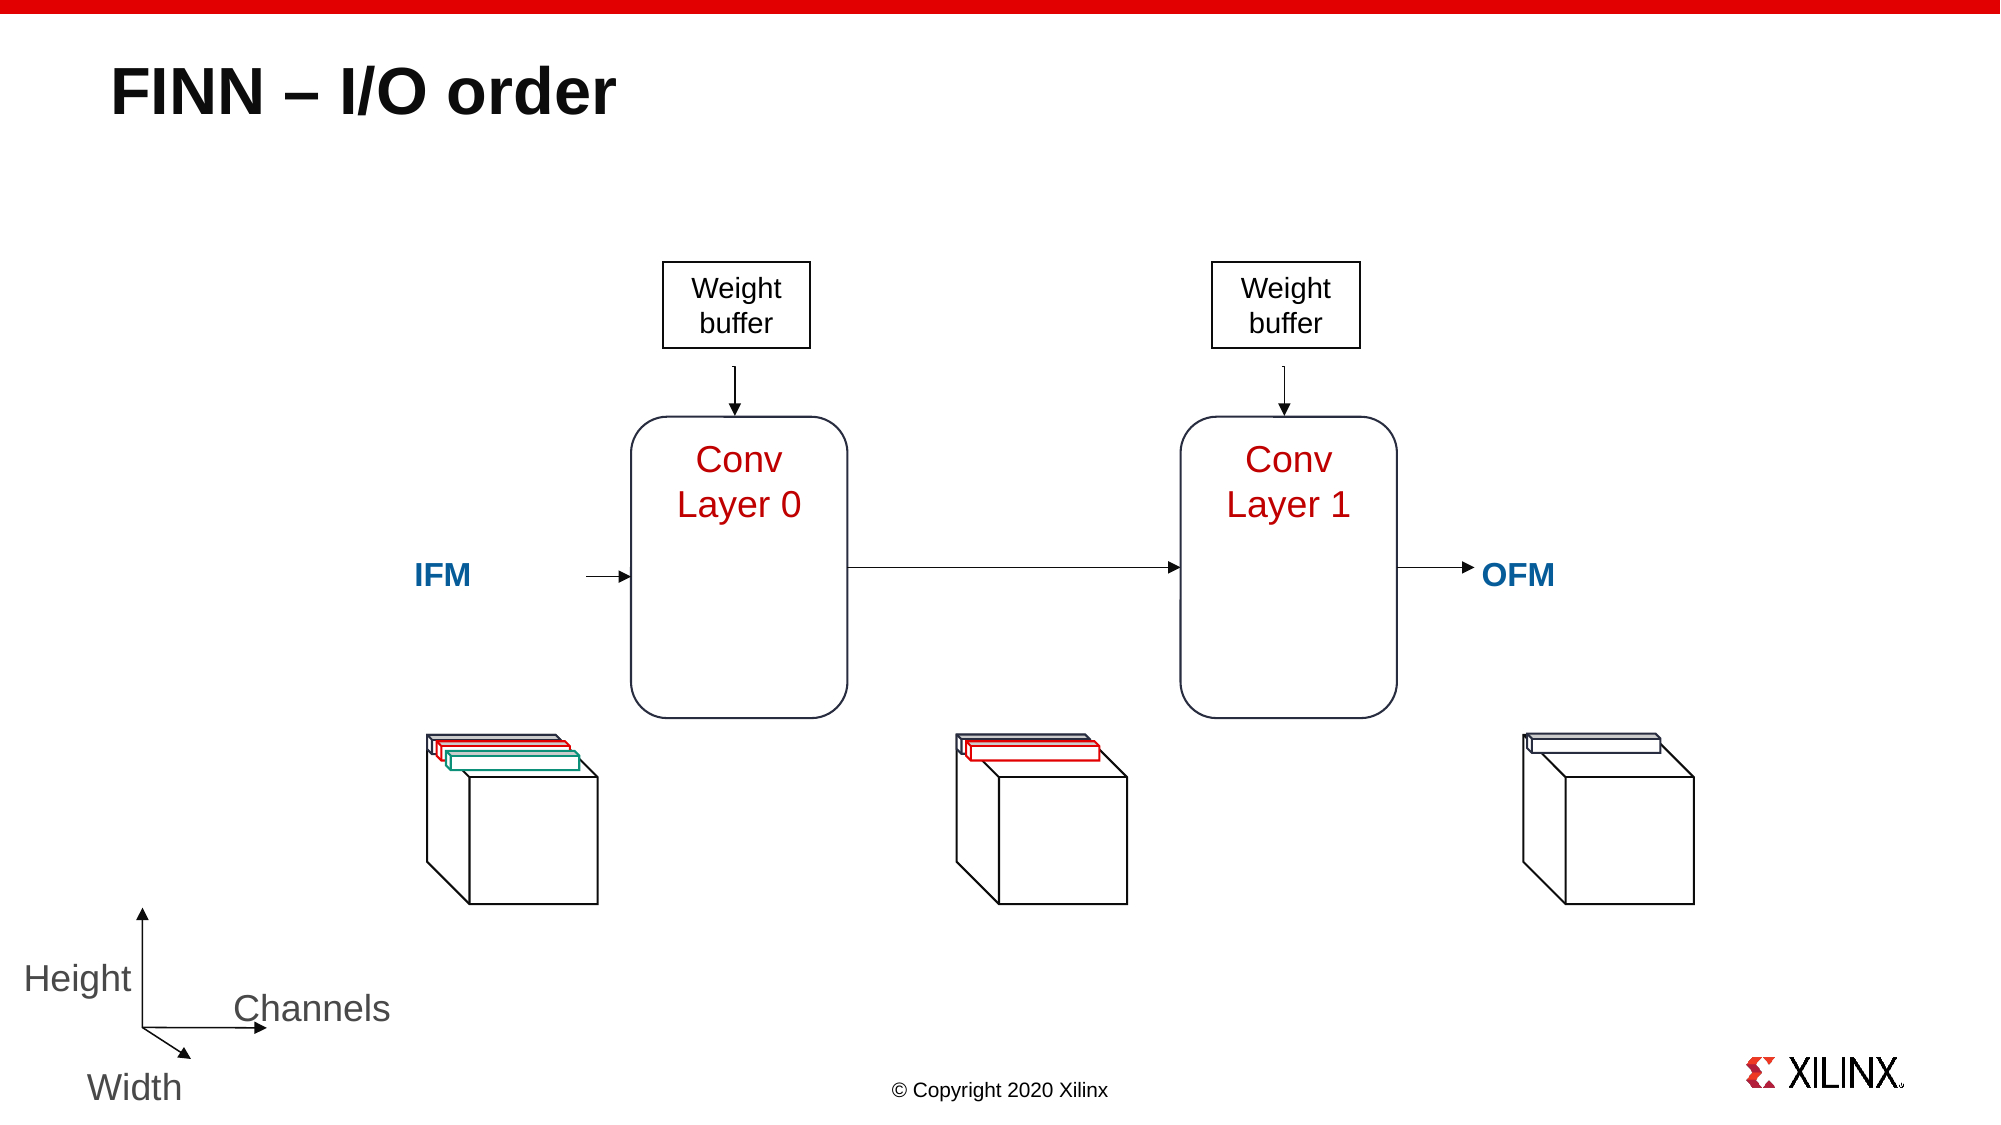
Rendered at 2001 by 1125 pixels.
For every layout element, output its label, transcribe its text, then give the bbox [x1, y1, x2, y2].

text_box [444, 749, 581, 772]
text_box [965, 740, 1101, 762]
text_box [435, 740, 571, 762]
text_box Conv Layer 1 [1179, 415, 1398, 720]
text_box Weight buffer [1211, 261, 1361, 349]
text_box Height [143, 945, 147, 1006]
text_box Width [86, 1055, 198, 1116]
picture [1745, 1056, 1905, 1089]
text_box [426, 751, 599, 906]
text_box Channels [233, 976, 407, 1037]
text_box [142, 1028, 191, 1059]
text_box [955, 733, 1092, 755]
text_box IFM [414, 541, 562, 601]
text_box Weight buffer [662, 261, 811, 349]
text_box [1526, 732, 1662, 754]
text_box Conv Layer 0 [629, 415, 849, 720]
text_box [1258, 389, 1308, 393]
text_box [708, 389, 759, 393]
text_box [426, 733, 562, 756]
text_box OFM [1481, 541, 1646, 601]
text_box Height [23, 945, 142, 1006]
title FINN – I/O order [95, 50, 1905, 210]
text_box [955, 749, 1129, 906]
text_box [1522, 733, 1695, 906]
